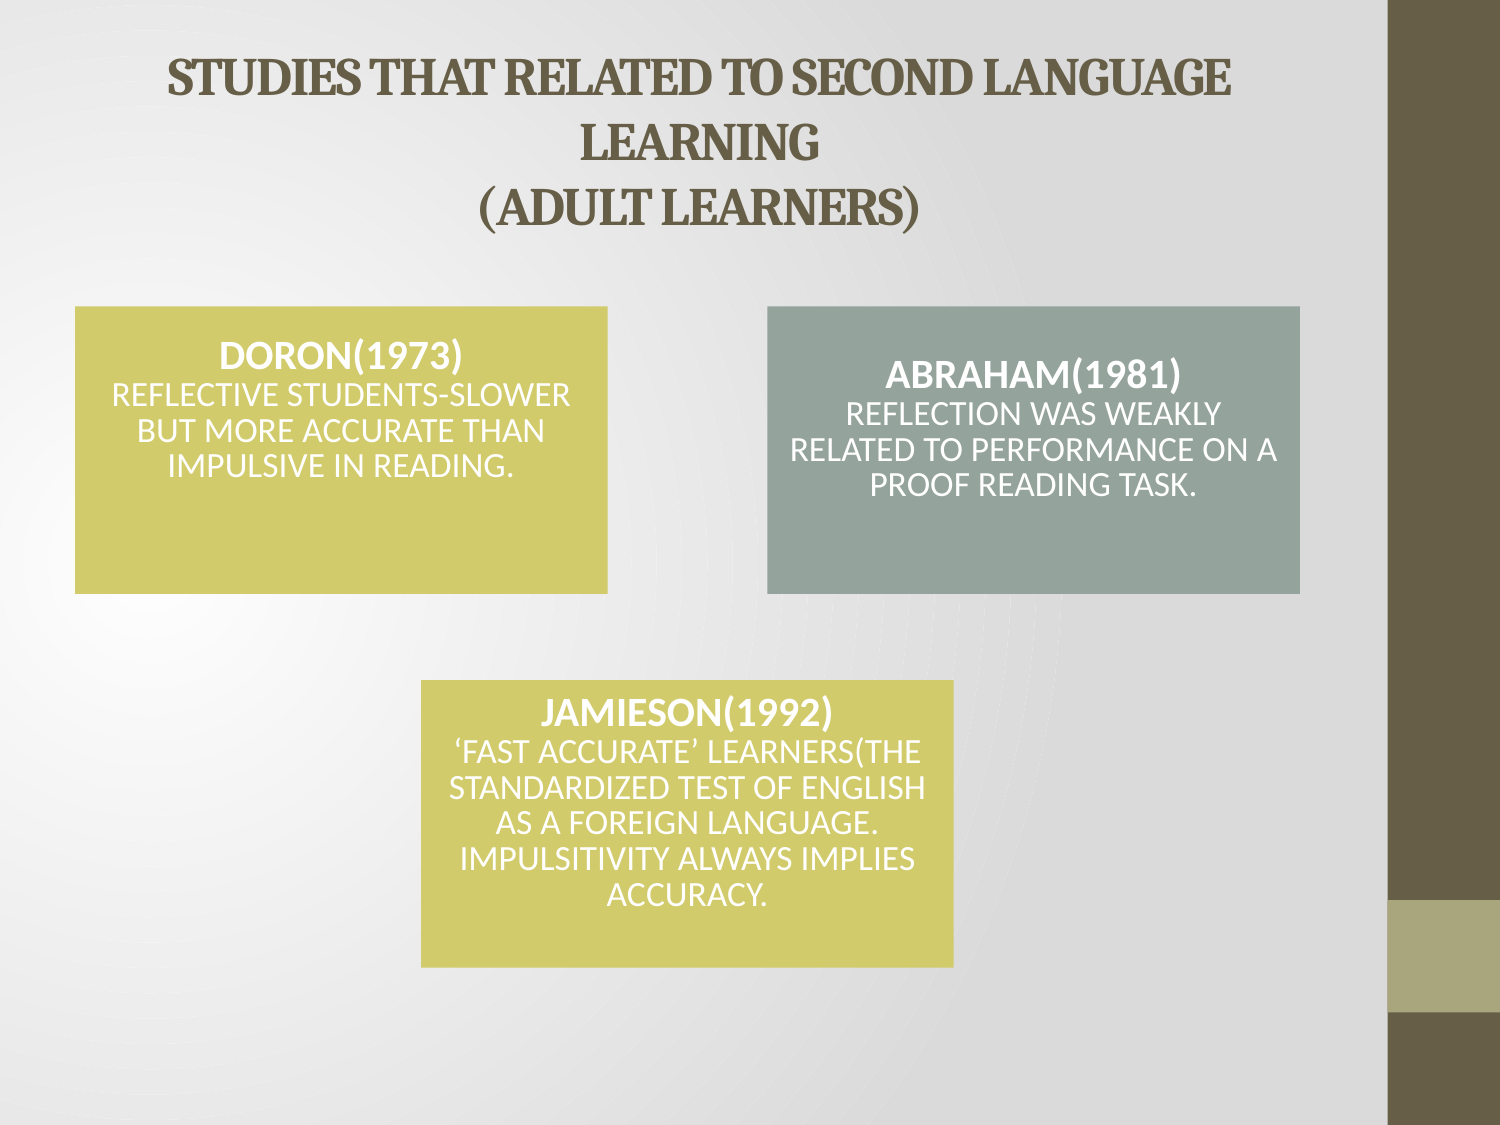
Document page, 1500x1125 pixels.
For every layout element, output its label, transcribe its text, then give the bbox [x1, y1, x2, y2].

title STUDIES THAT RELATED TO SECOND LANGUAGE LEARNING (ADULT LEARNERS) [75, 45, 1325, 233]
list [74, 305, 1301, 1107]
